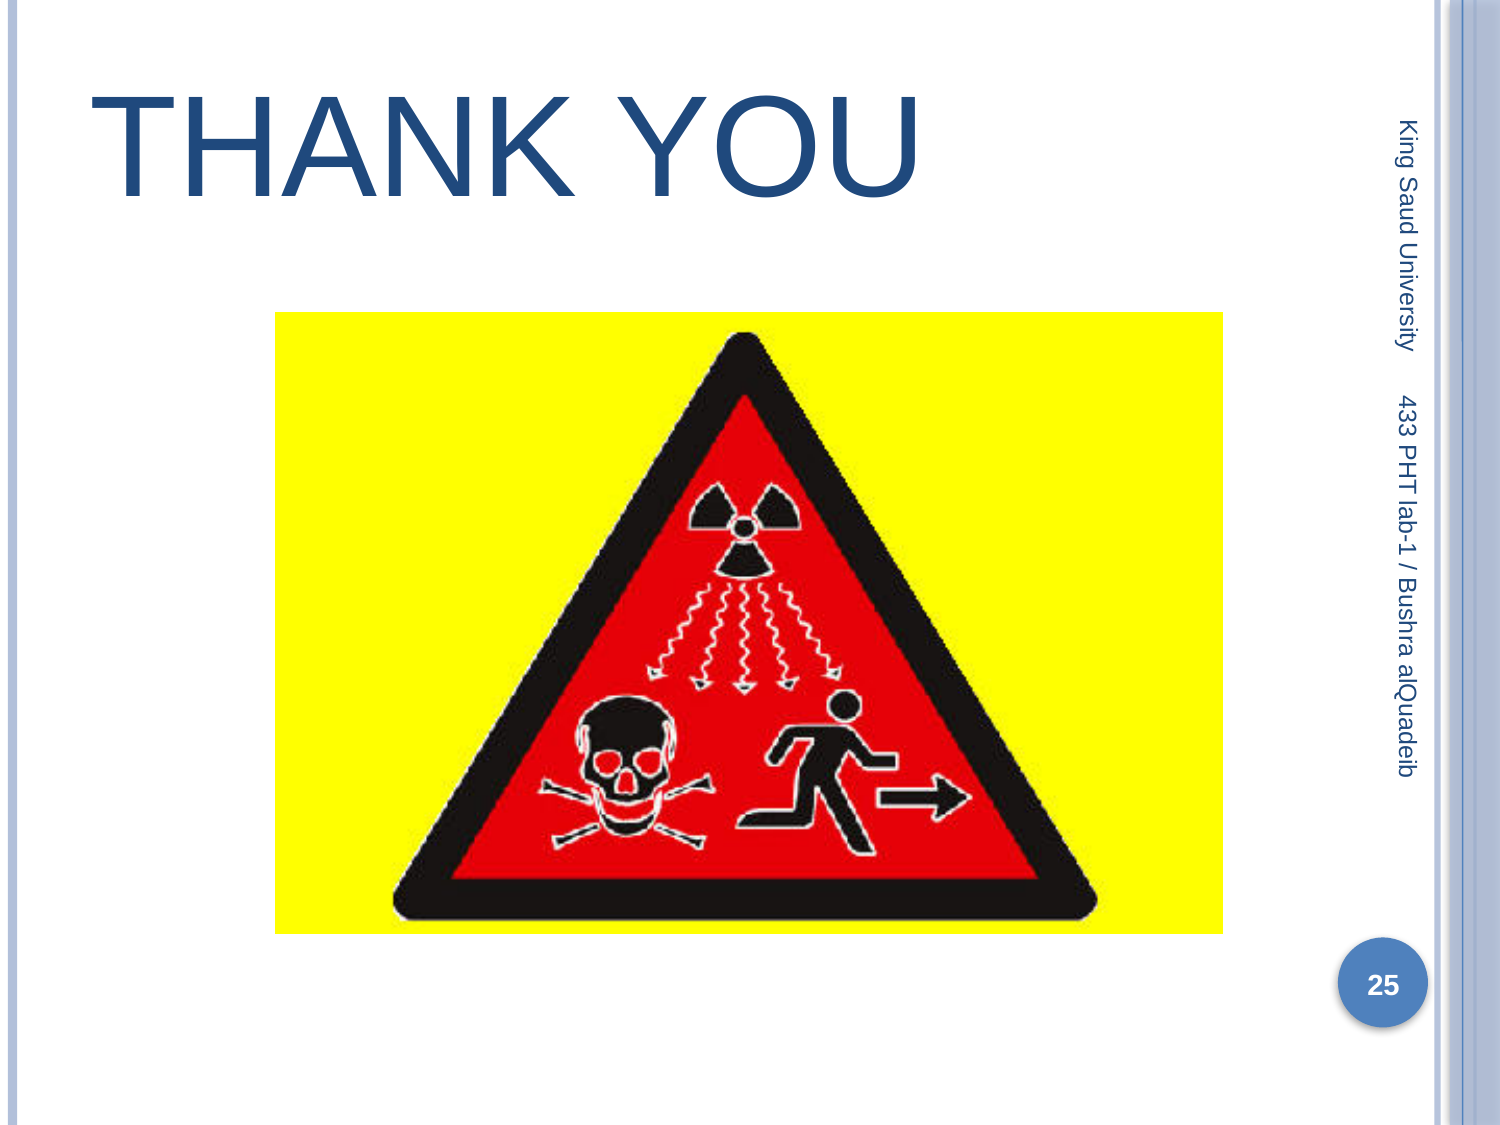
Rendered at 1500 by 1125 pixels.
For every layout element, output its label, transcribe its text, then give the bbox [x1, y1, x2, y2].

slide_number King Saud University [1378, 43, 1442, 374]
title Thank You [75, 45, 1300, 233]
picture [274, 311, 1224, 934]
footer 433 PHT lab-1 / Bushra alQuadeib [1379, 380, 1440, 906]
slide_number 25 [1333, 940, 1434, 1027]
